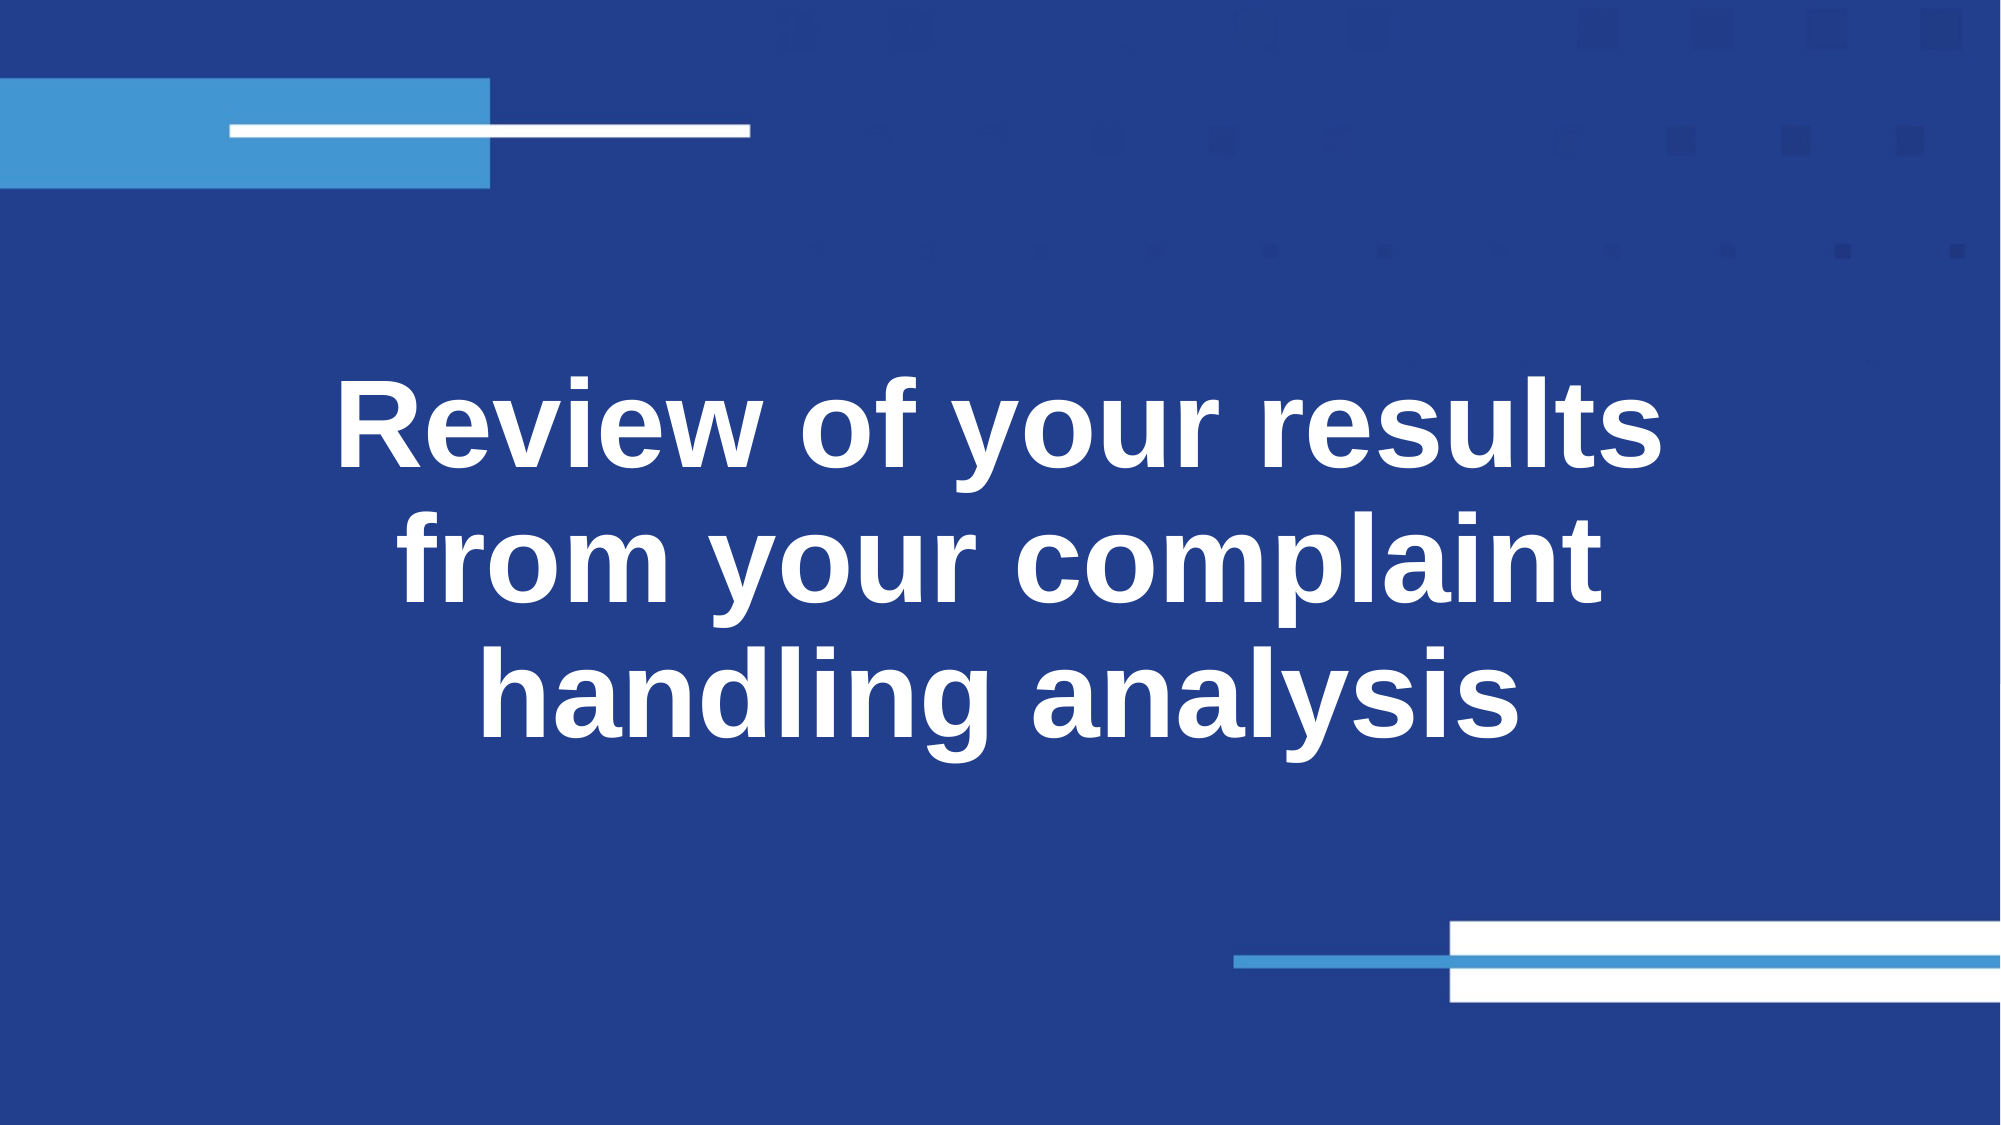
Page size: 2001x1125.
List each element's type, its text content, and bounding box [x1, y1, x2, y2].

picture [0, 0, 2001, 1125]
title Review of your results from your complaint handling analysis [249, 366, 1750, 759]
